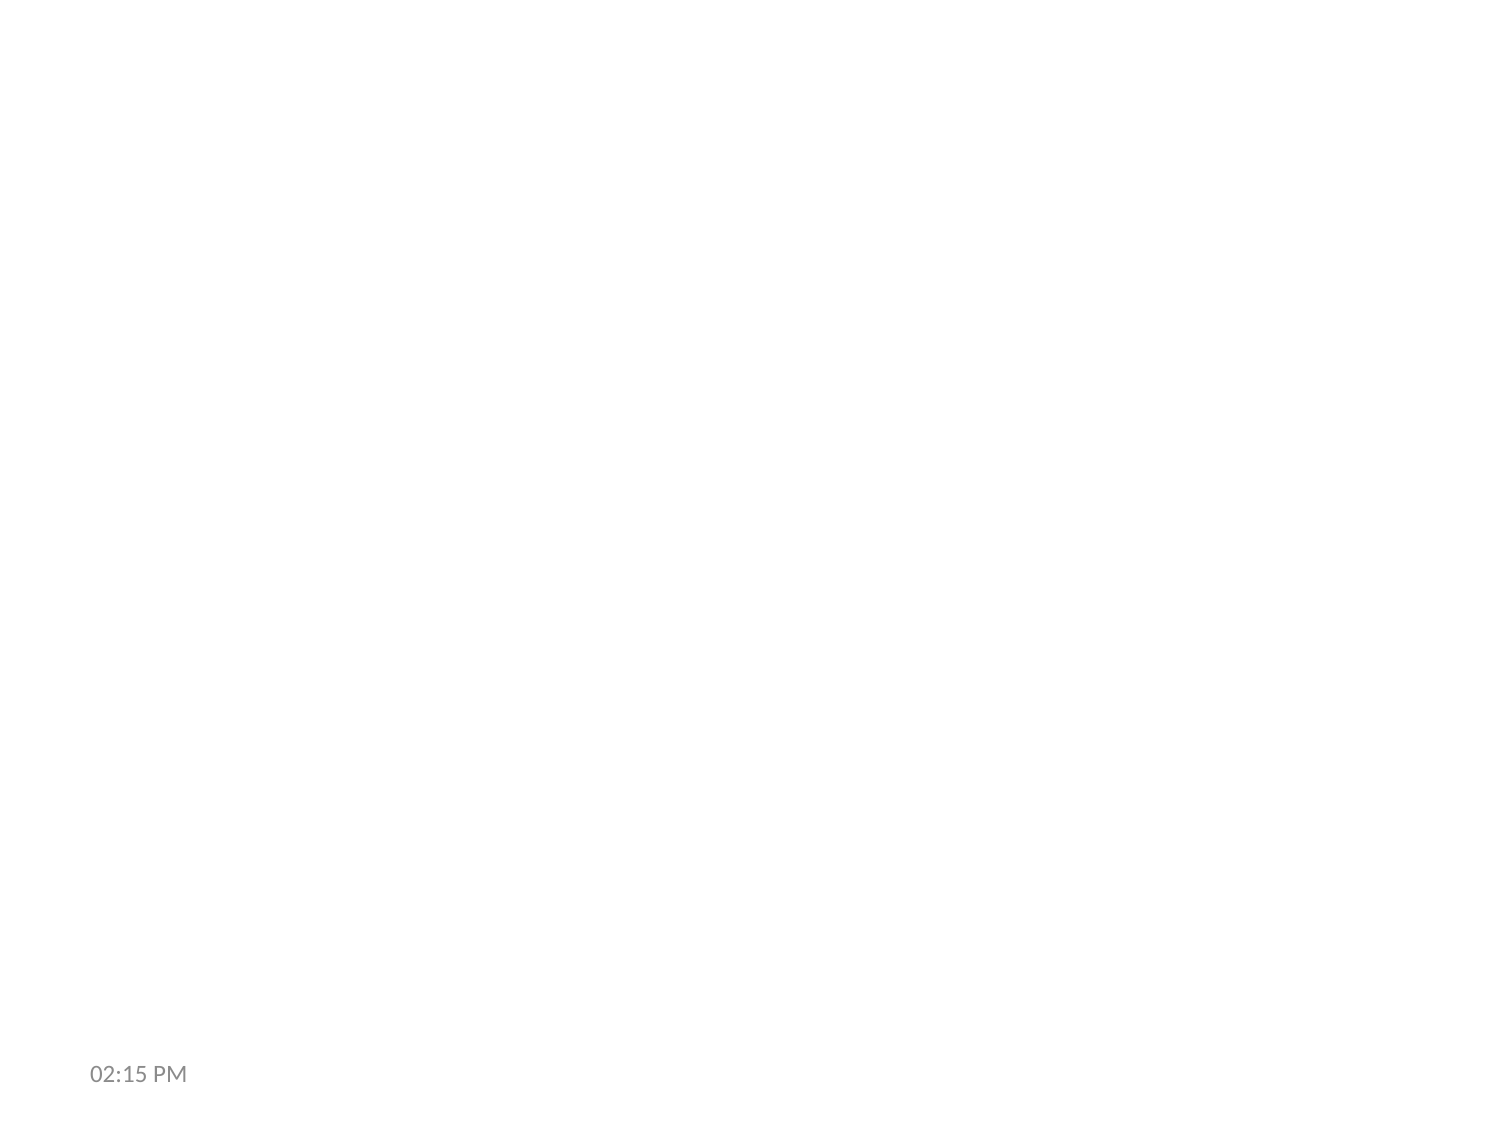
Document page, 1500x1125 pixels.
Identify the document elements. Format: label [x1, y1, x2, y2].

slide_number [75, 1042, 425, 1103]
